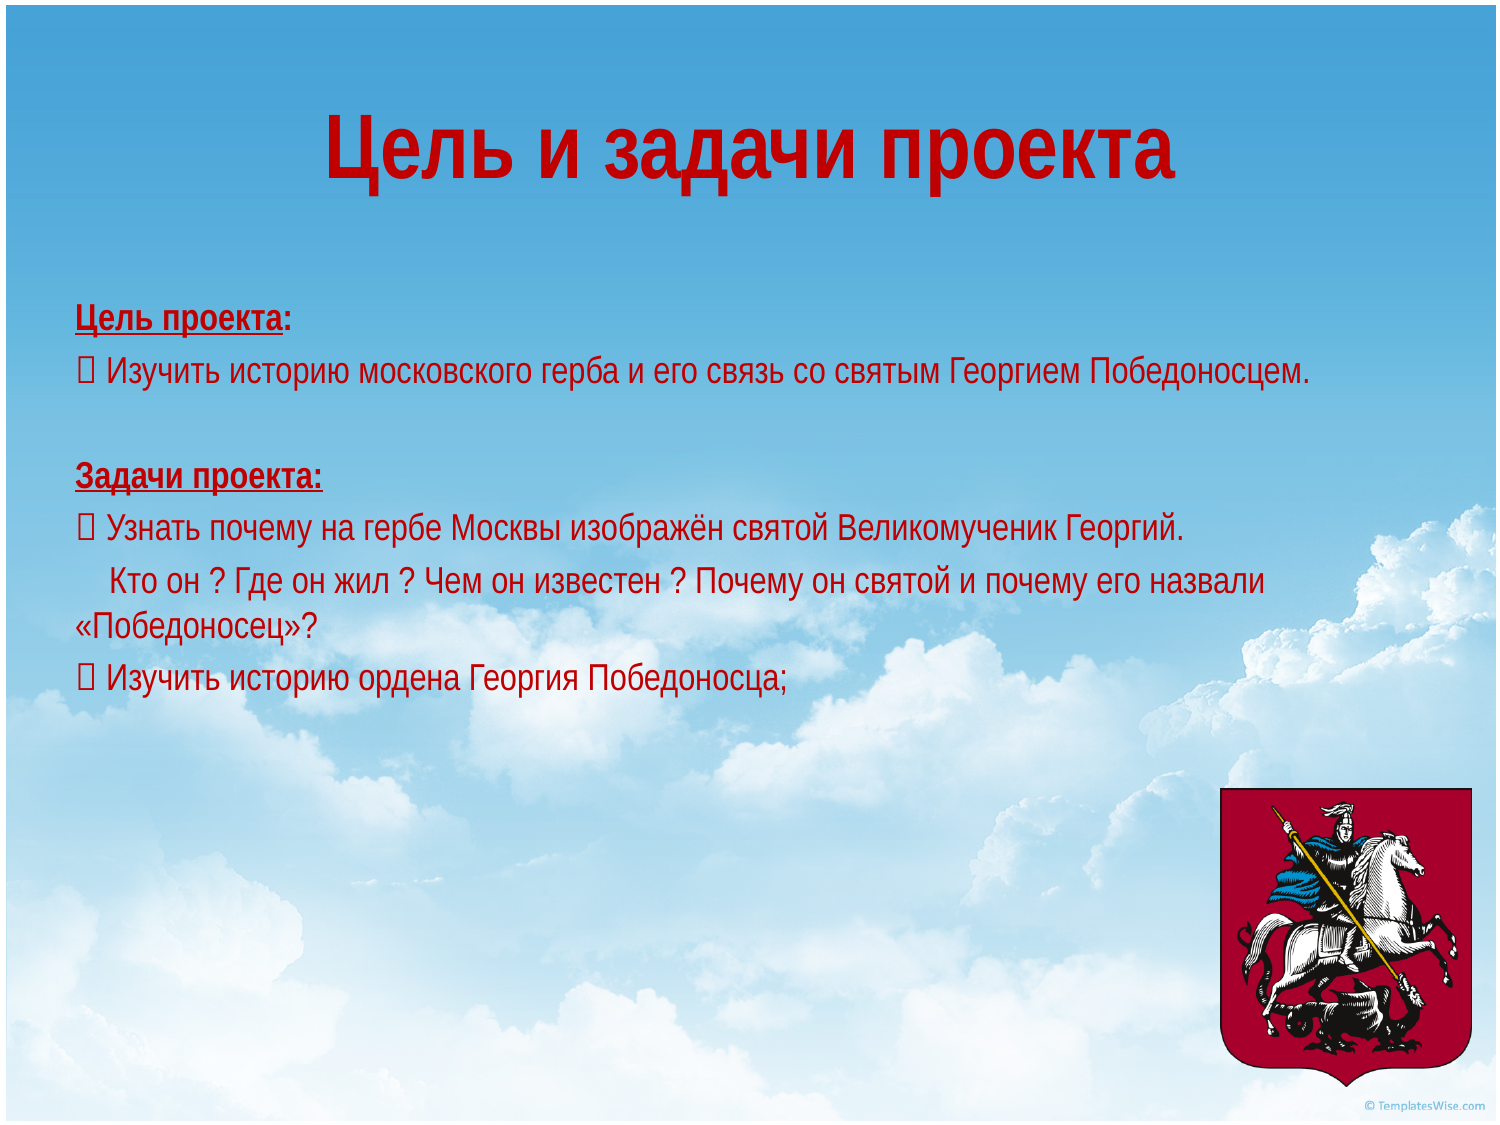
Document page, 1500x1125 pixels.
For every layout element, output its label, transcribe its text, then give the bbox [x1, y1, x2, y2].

picture [0, 0, 1500, 1125]
title Цель и задачи проекта [112, 75, 1388, 285]
list Цель проекта:  Изучить историю московского герба и его связь со святым Георгием Победоносцем. Задачи проекта:  Узнать почему на гербе Москвы изображён святой Великомученик Георгий. Кто он ? Где он жил ? Чем он известен ? Почему он святой и почему его назвали «Победоносец»?  Изучить историю ордена Георгия Победоносца; [60, 285, 1440, 772]
